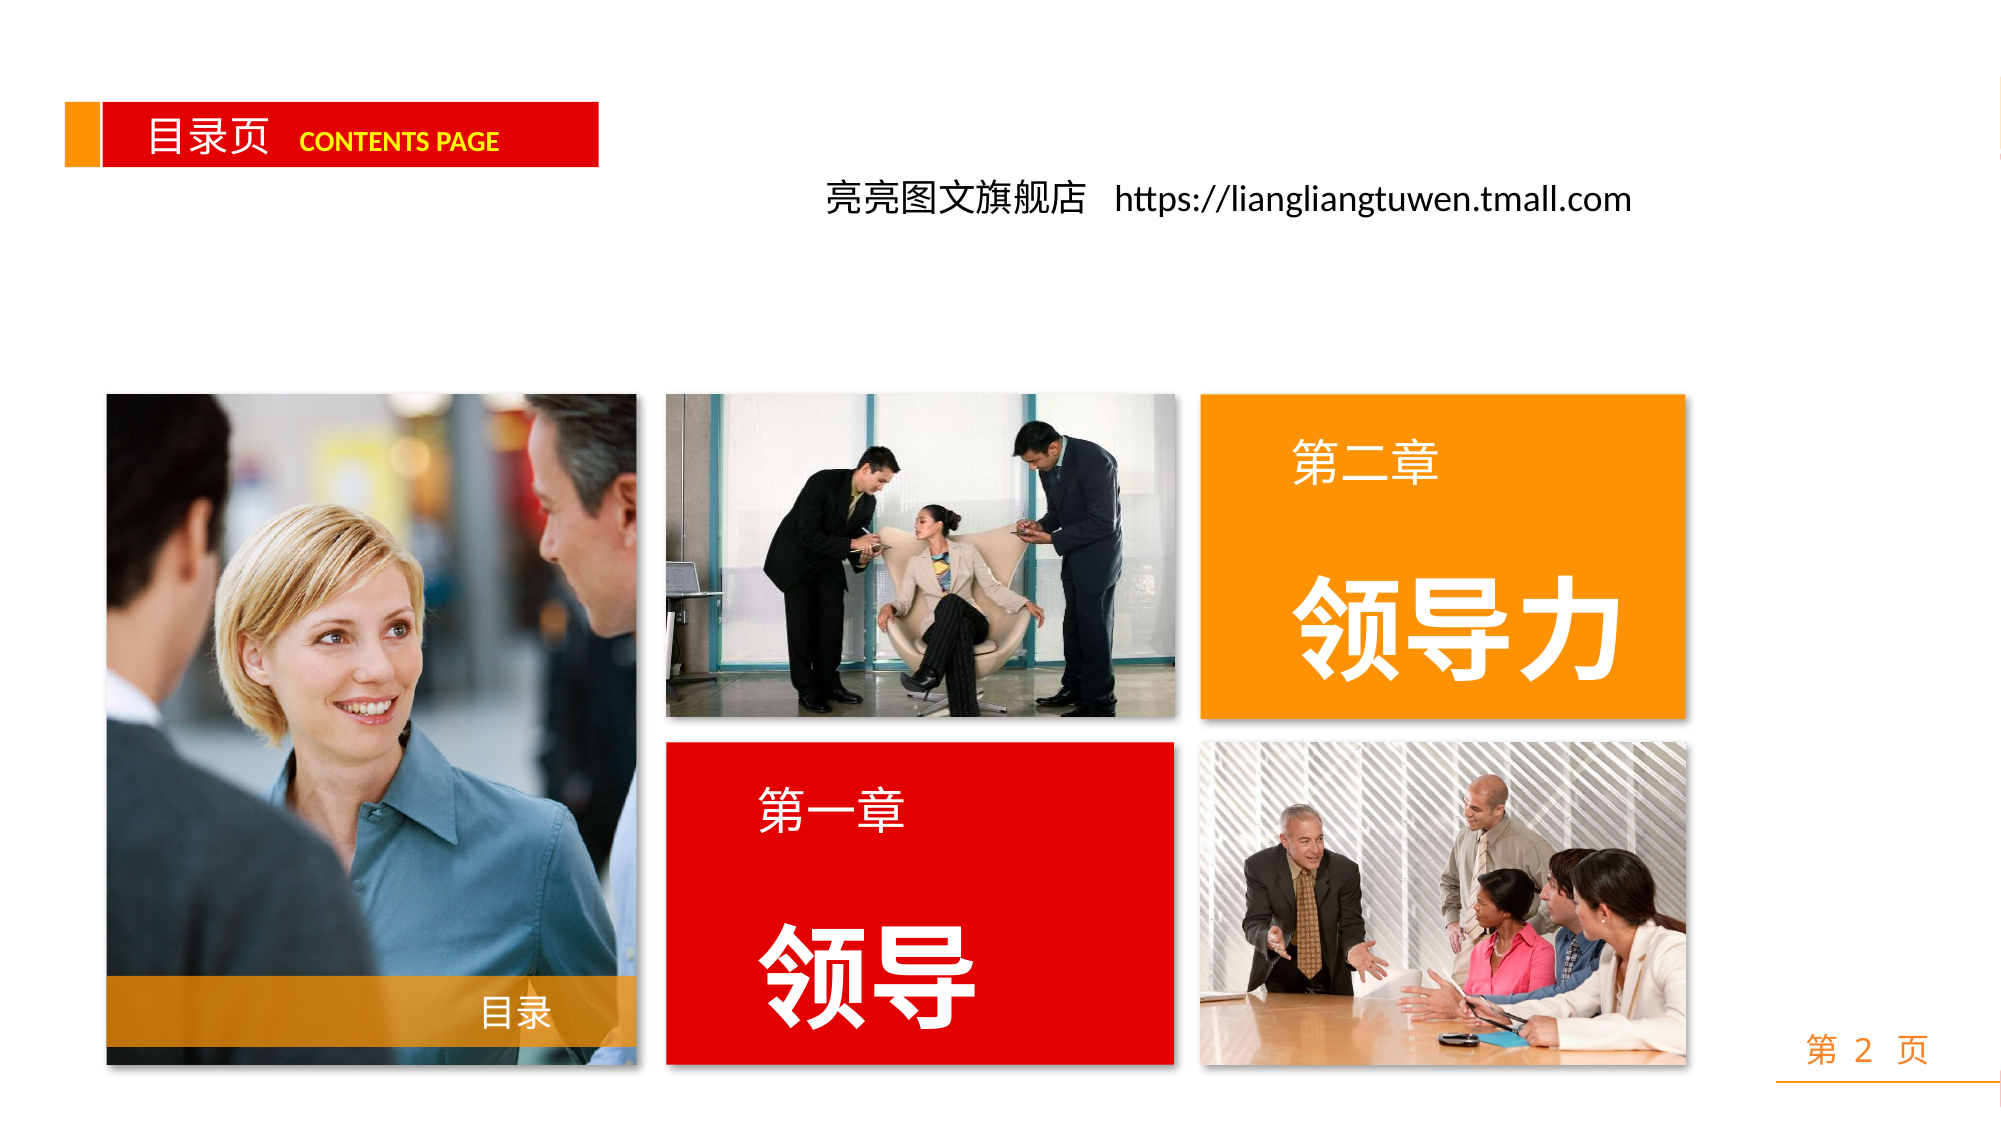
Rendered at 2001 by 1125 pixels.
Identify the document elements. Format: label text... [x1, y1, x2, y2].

picture [106, 393, 637, 1065]
picture [1200, 742, 1686, 1065]
text_box 第二章 领导力 [1200, 394, 1686, 720]
picture [666, 393, 1175, 717]
text_box 亮亮图文旗舰店 https://liangliangtuwen.tmall.com [811, 166, 1887, 226]
text_box 第一章 领导 [666, 742, 1174, 1065]
